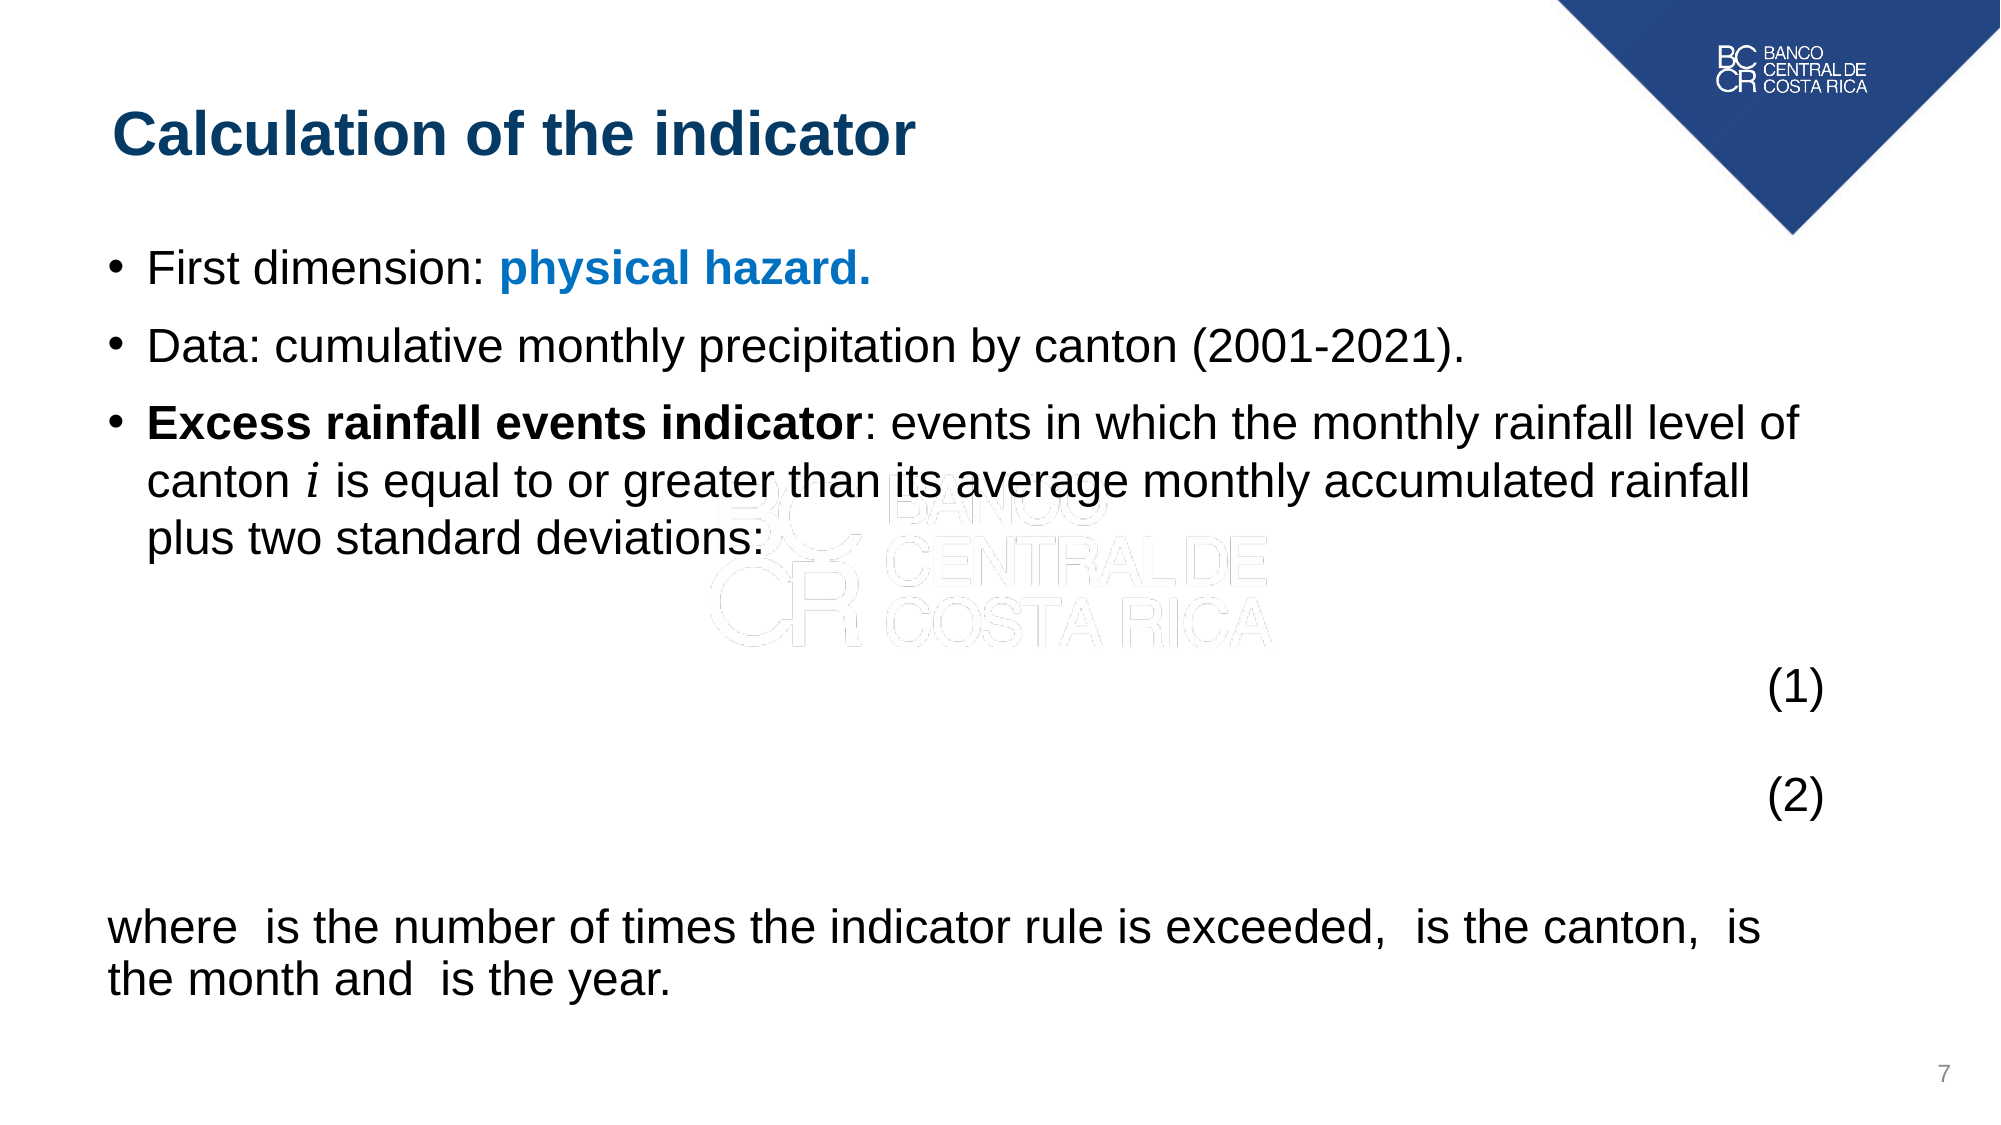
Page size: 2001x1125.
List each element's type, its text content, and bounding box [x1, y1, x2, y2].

slide_number 7 [1516, 1042, 1967, 1103]
picture [0, 0, 2000, 1125]
text_box Calculation of the indicator [97, 85, 933, 176]
